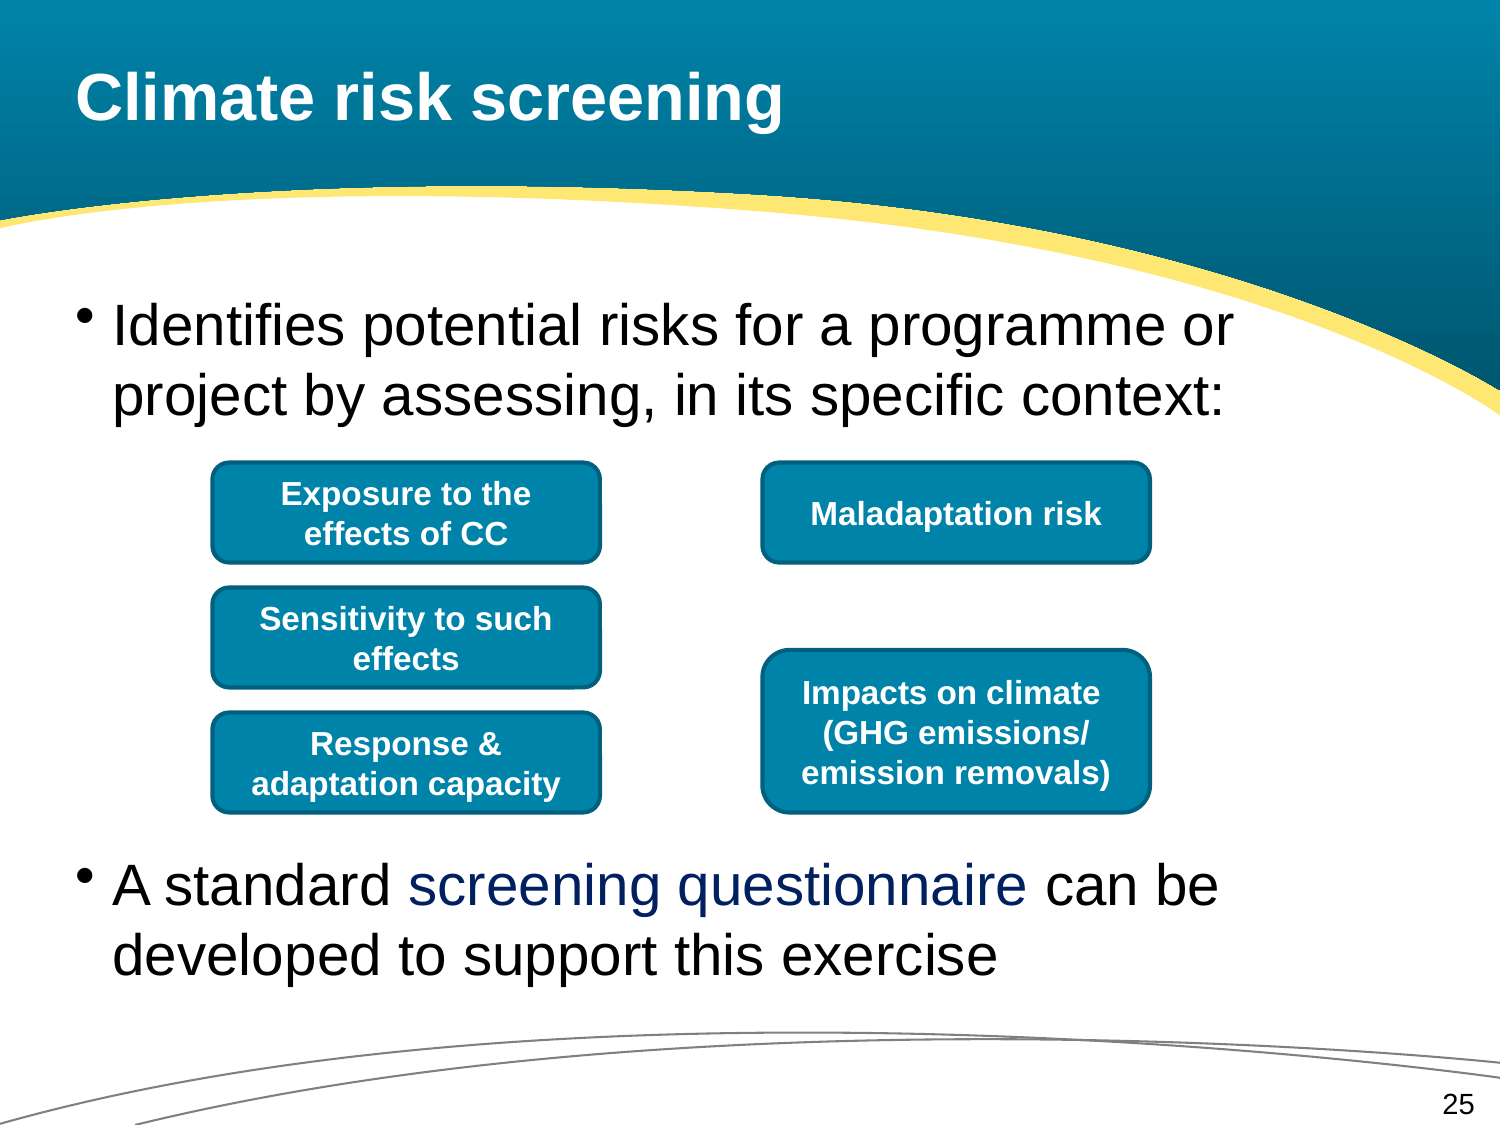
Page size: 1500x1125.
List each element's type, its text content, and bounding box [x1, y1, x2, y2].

title Climate risk screening [74, 0, 1476, 188]
text_box Response & adaptation capacity [210, 710, 603, 815]
list Identifies potential risks for a programme or project by assessing, in its specific context: A standard screening questionnaire can be developed to support this exercise [74, 287, 1413, 1076]
text_box Sensitivity to such effects [210, 585, 603, 690]
text_box Maladaptation risk [760, 460, 1153, 565]
slide_number 25 [1124, 1084, 1476, 1113]
text_box Impacts on climate (GHG emissions/ emission removals) [760, 647, 1153, 815]
text_box Exposure to the effects of CC [210, 460, 603, 565]
